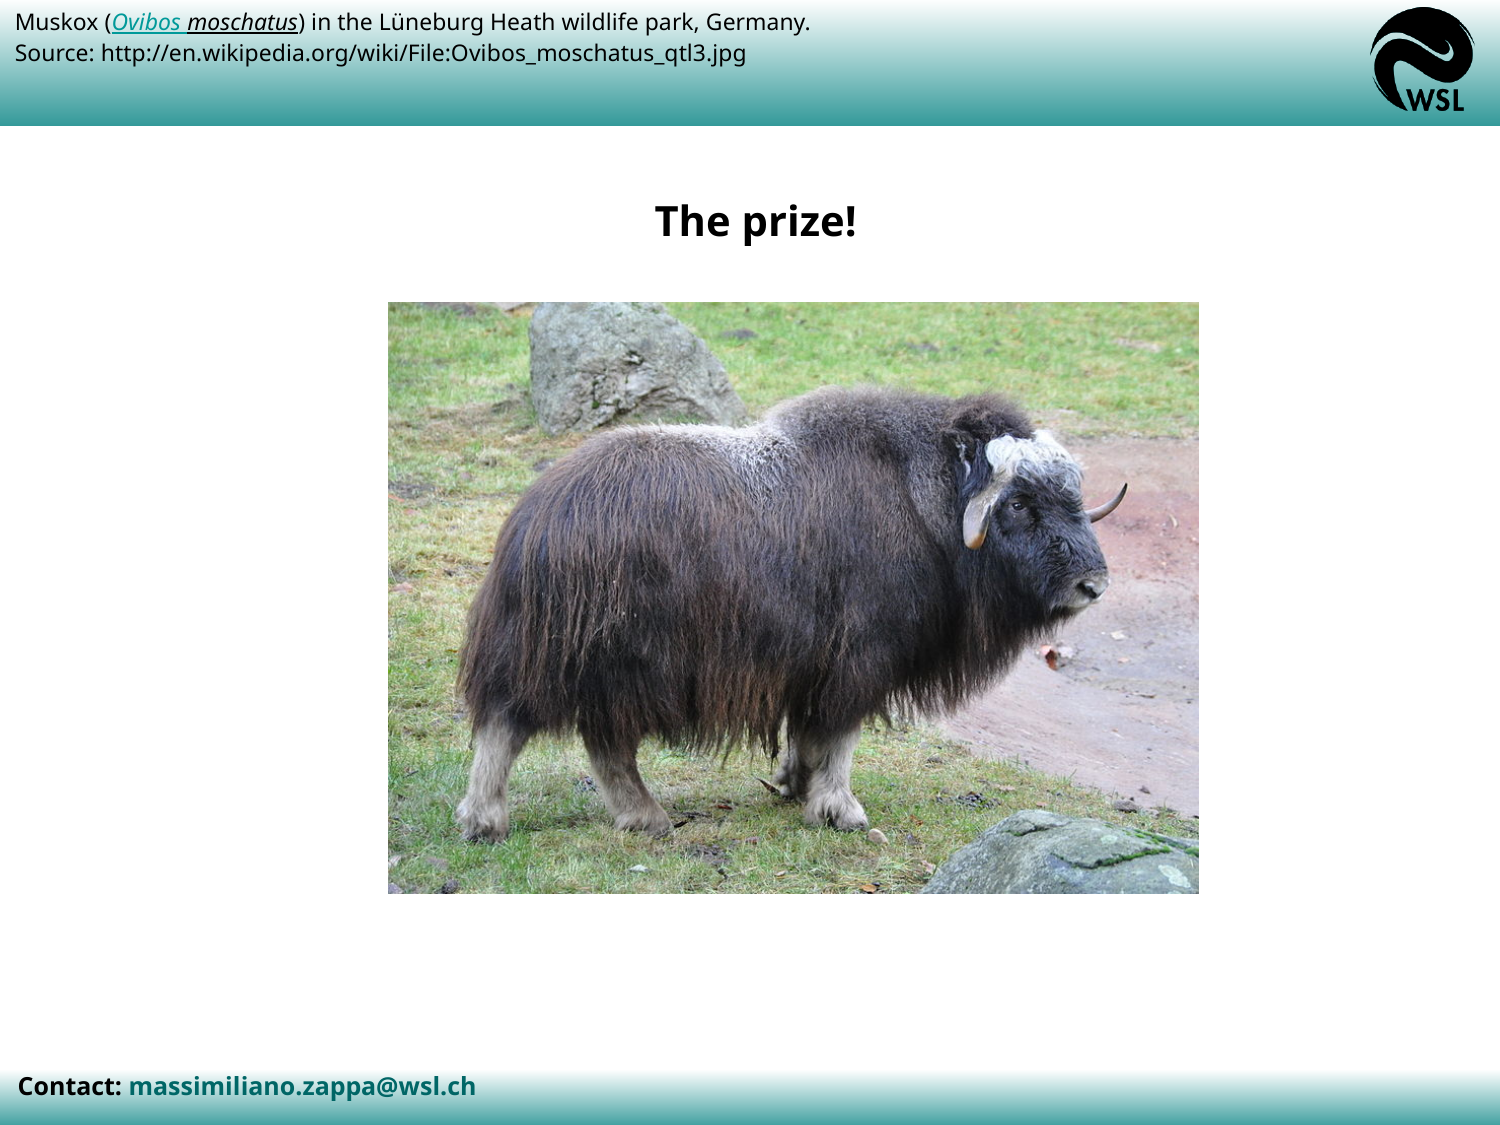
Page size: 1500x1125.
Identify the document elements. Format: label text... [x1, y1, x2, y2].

text_box Muskox (Ovibos moschatus) in the Lüneburg Heath wildlife park, Germany. Source: http://en.wikipedia.org/wiki/File:Ovibos_moschatus_qtl3.jpg [0, 0, 939, 74]
text_box The prize! [88, 160, 1424, 279]
text_box Contact: massimiliano.zappa@wsl.ch [17, 1070, 691, 1118]
picture [1370, 7, 1475, 111]
picture [388, 302, 1200, 894]
